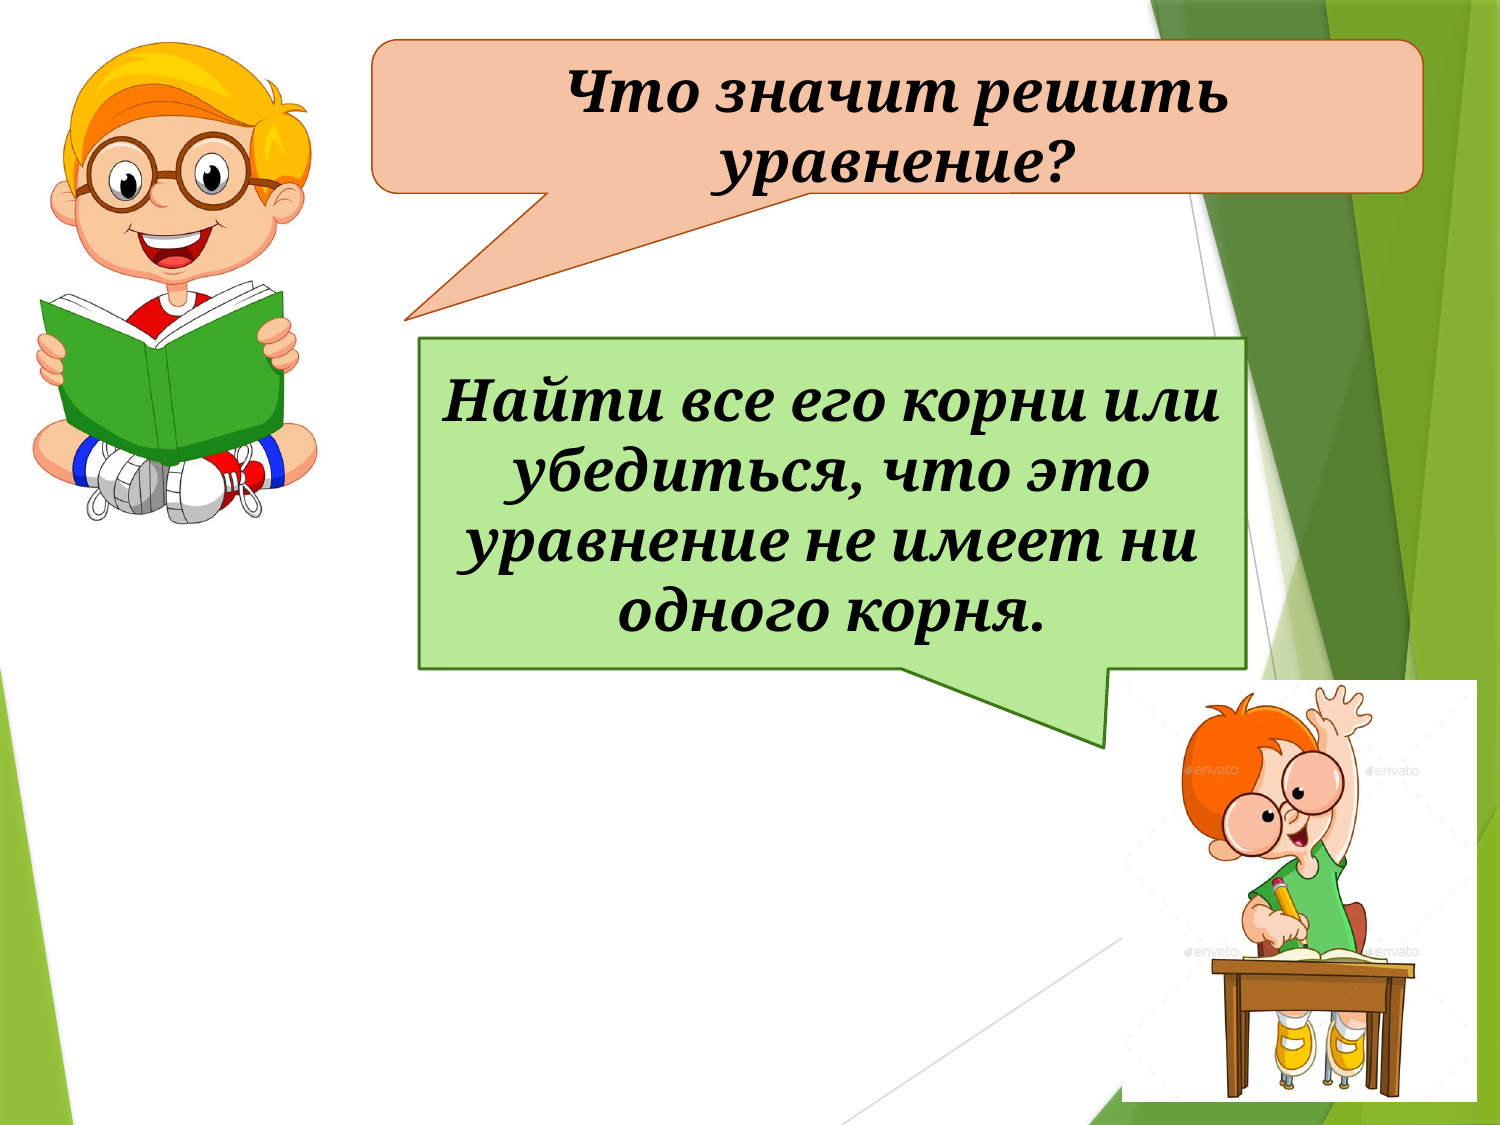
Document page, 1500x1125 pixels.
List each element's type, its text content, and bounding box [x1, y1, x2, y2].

text_box Найти все его корни или убедиться, что это уравнение не имеет ни одного корня. [417, 336, 1248, 750]
text_box Что значит решить уравнение? [371, 39, 1424, 321]
picture [17, 32, 325, 526]
picture [1121, 680, 1478, 1102]
